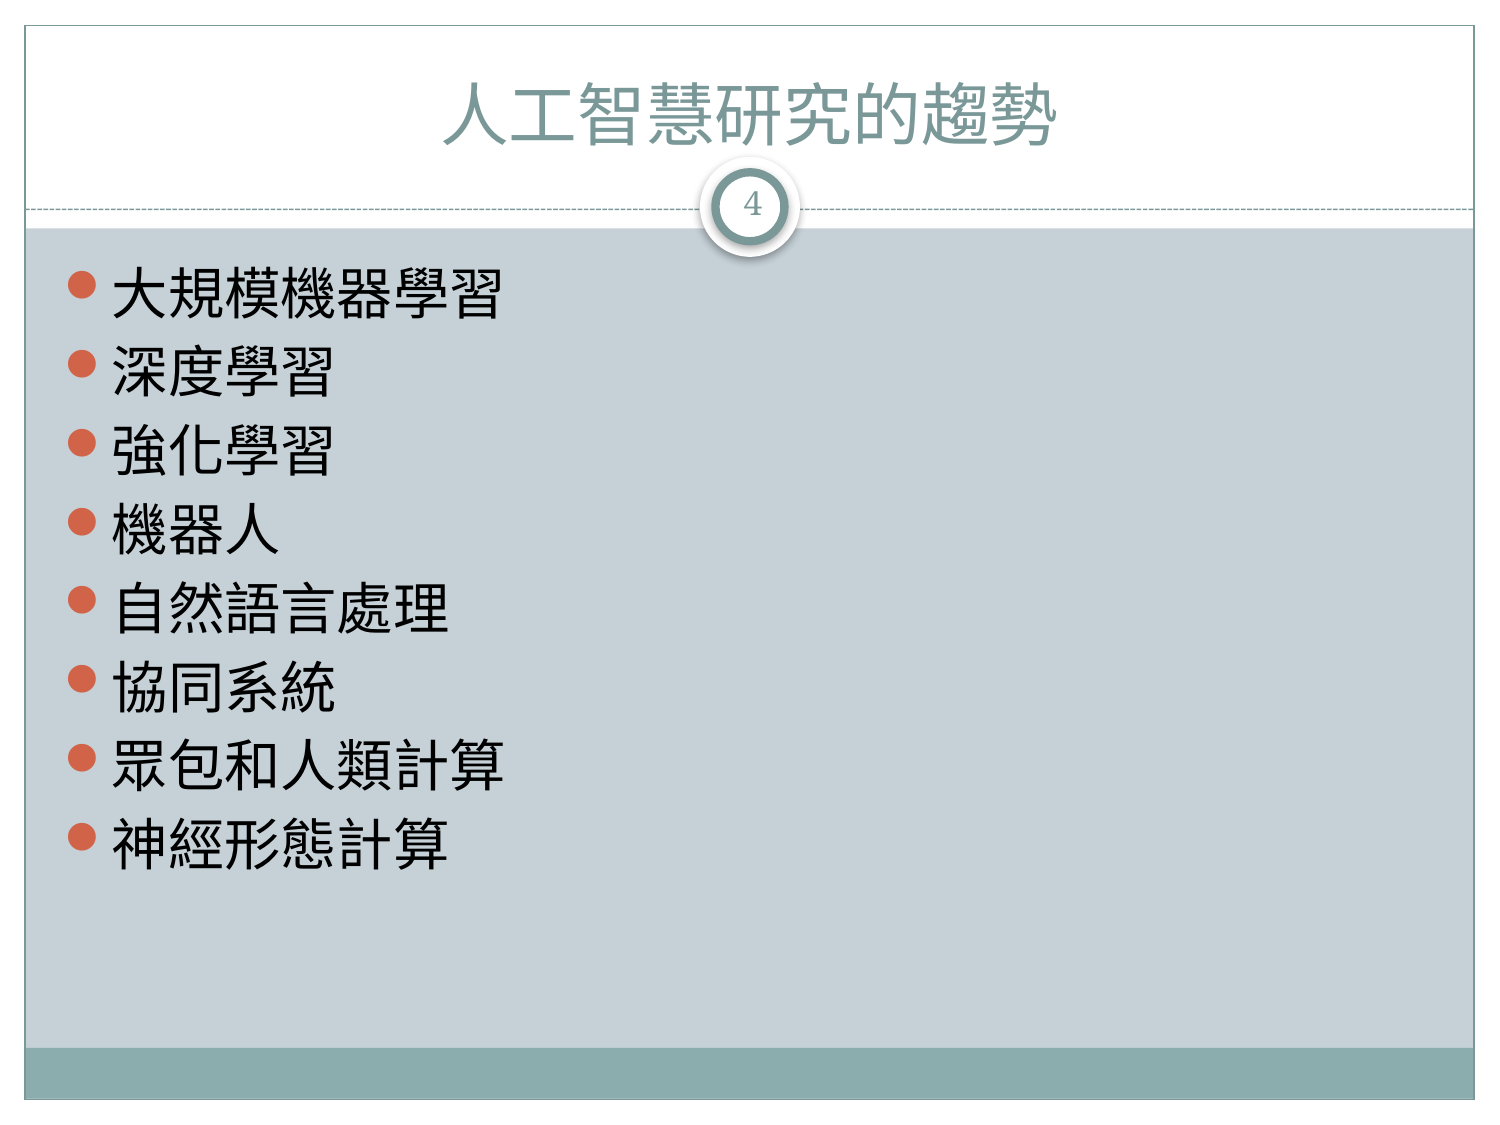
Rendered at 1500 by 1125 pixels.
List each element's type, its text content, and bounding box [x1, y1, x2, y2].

slide_number 4 [715, 168, 791, 241]
title 人工智慧研究的趨勢 [49, 37, 1450, 162]
list 大規模機器學習 深度學習 強化學習 機器人 自然語言處理 協同系統 眾包和人類計算 神經形態計算 [49, 250, 1445, 1001]
